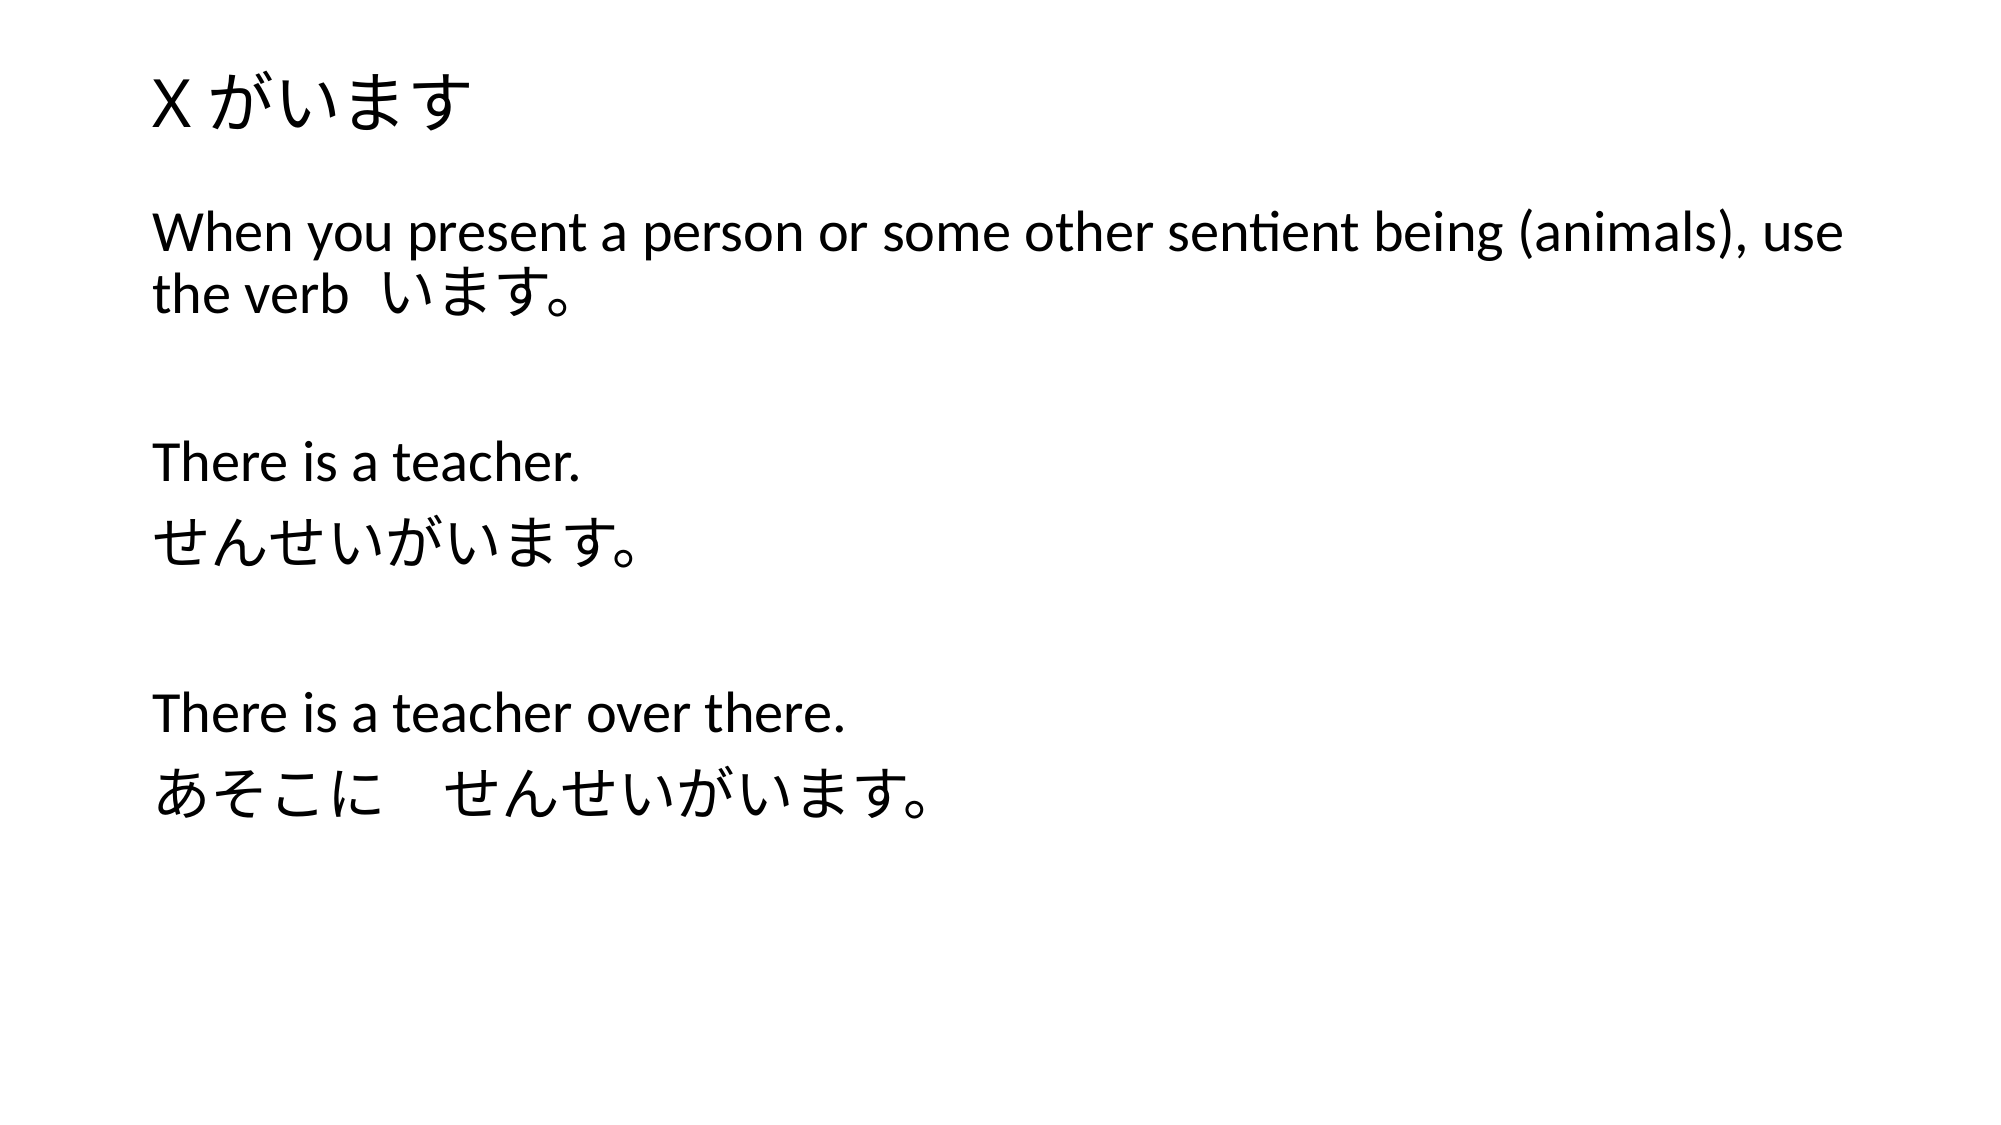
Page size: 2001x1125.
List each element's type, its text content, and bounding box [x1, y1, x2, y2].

title Xがいます [137, 59, 1863, 153]
list When you present a person or some other sentient being (animals), use the verb います。 There is a teacher. せんせいがいます。 There is a teacher over there. あそこに せんせいがいます。 [137, 193, 1863, 1014]
